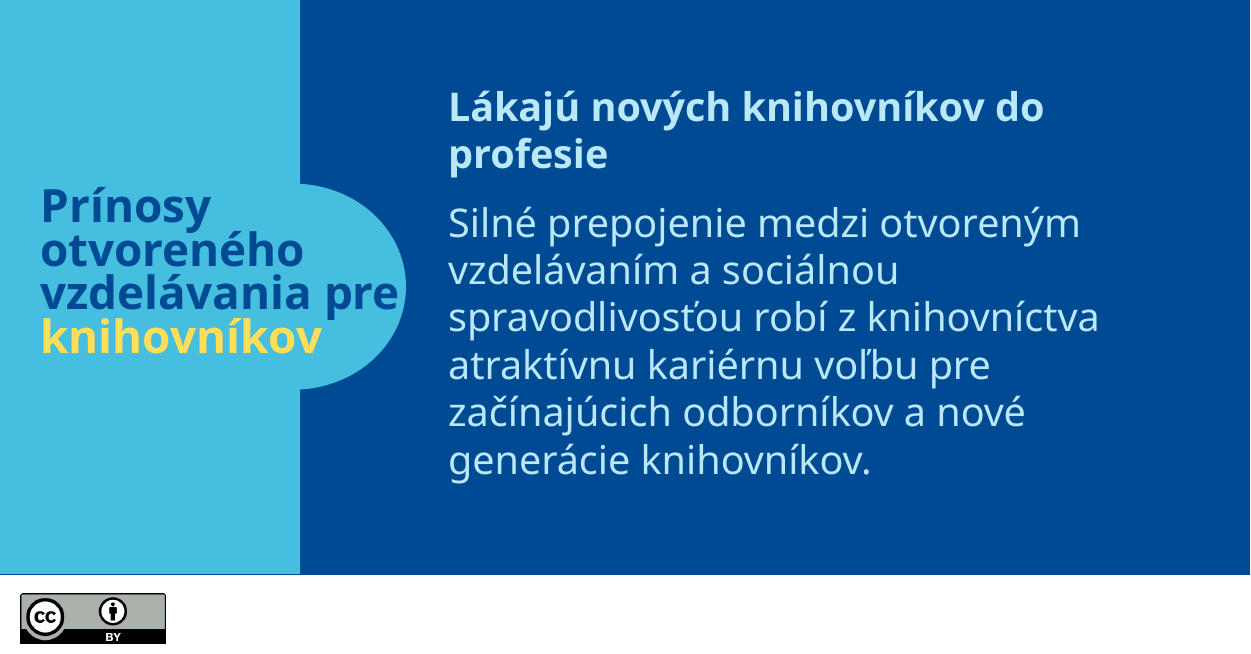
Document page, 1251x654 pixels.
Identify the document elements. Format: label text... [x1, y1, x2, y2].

text_box [0, 582, 1250, 654]
text_box [242, 378, 346, 390]
picture [20, 592, 166, 645]
text_box Prínosy otvoreného vzdelávania pre knihovníkov [25, 171, 451, 378]
text_box [0, 0, 301, 574]
text_box Lákajú nových knihovníkov do profesie Silné prepojenie medzi otvoreným vzdelávaním a sociálnou spravodlivosťou robí z knihovníctva atraktívnu kariérnu voľbu pre začínajúcich odborníkov a nové generácie knihovníkov. [435, 69, 1198, 495]
